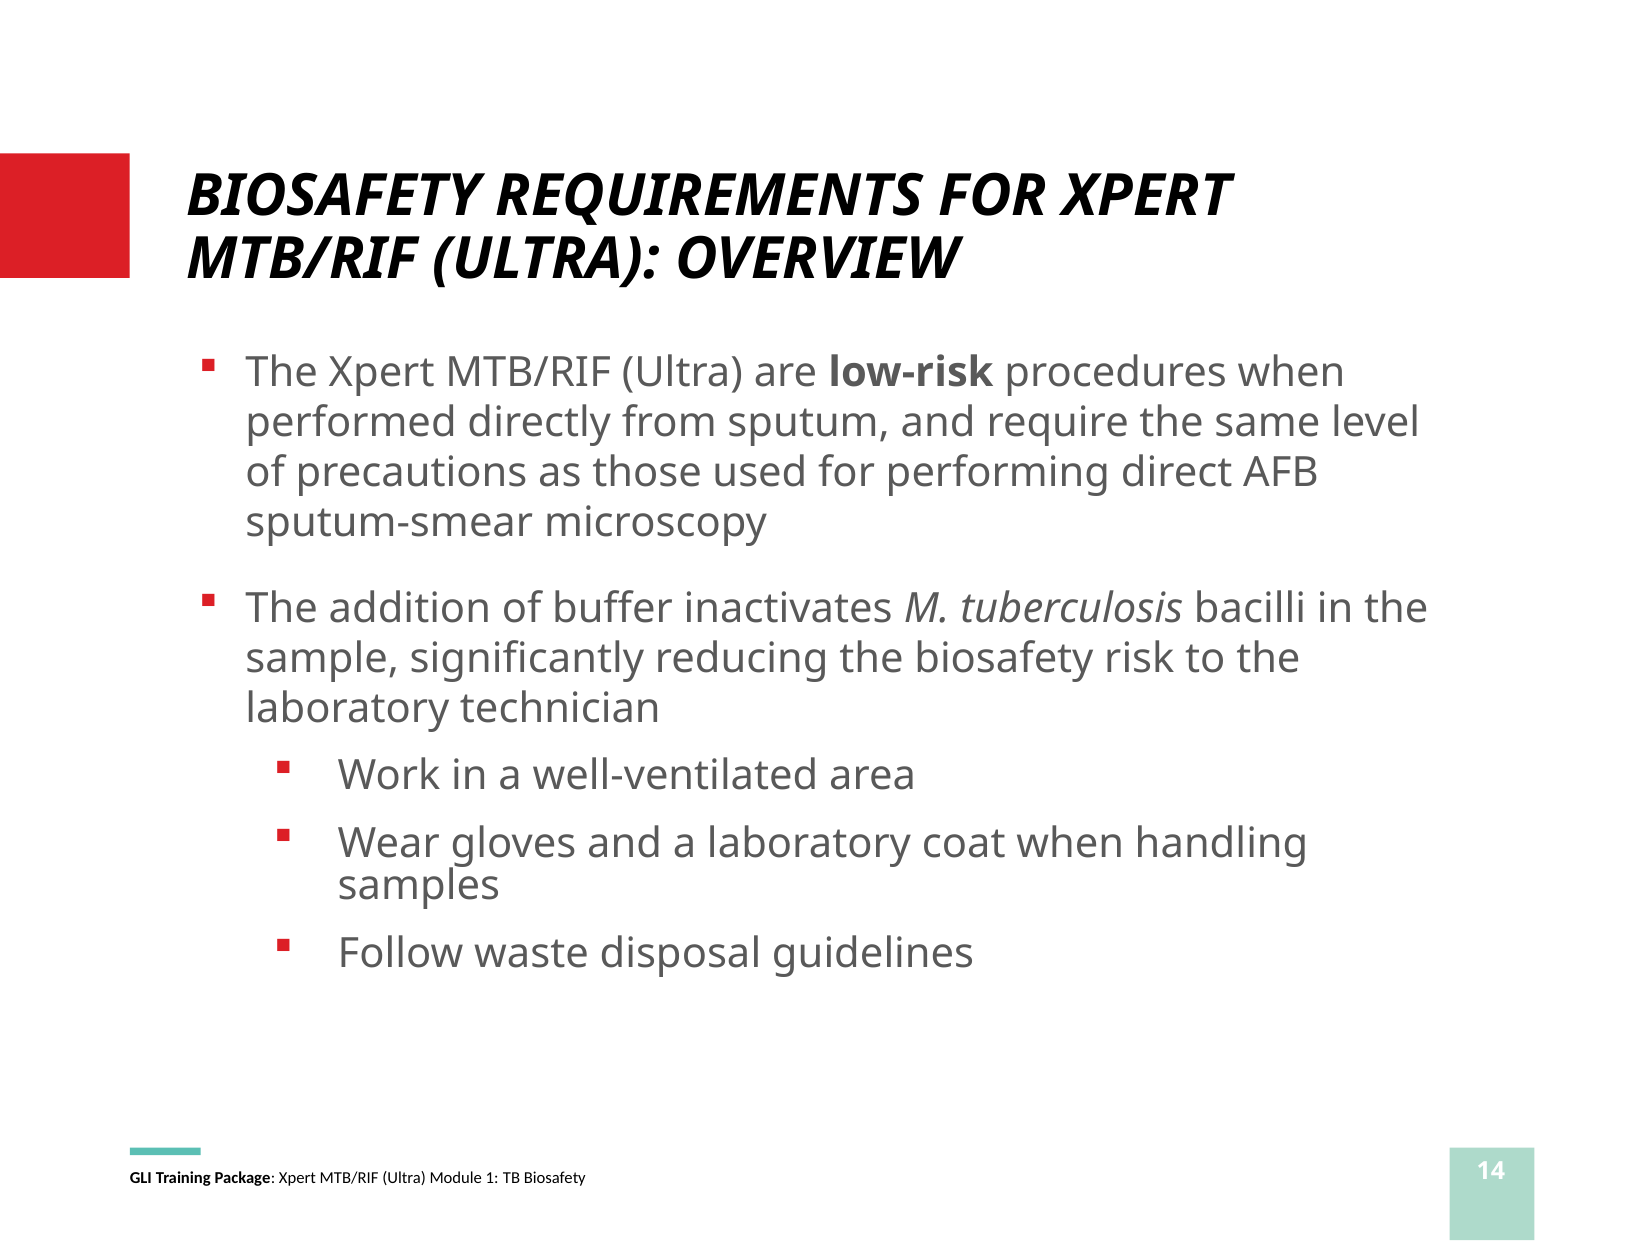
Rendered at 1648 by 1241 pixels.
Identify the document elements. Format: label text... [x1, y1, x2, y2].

title BIOSAFETY REQUIREMENTS FOR XPERT MTB/RIF (ULTRA): OVERVIEW [186, 145, 1462, 312]
list The Xpert MTB/RIF (Ultra) are low-risk procedures when performed directly from sputum, and require the same level of precautions as those used for performing direct AFB sputum-smear microscopy The addition of buffer inactivates M. tuberculosis bacilli in the sample, significantly reducing the biosafety risk to the laboratory technician Work in a well-ventilated area Wear gloves and a laboratory coat when handling samples Follow waste disposal guidelines [198, 345, 1451, 1102]
